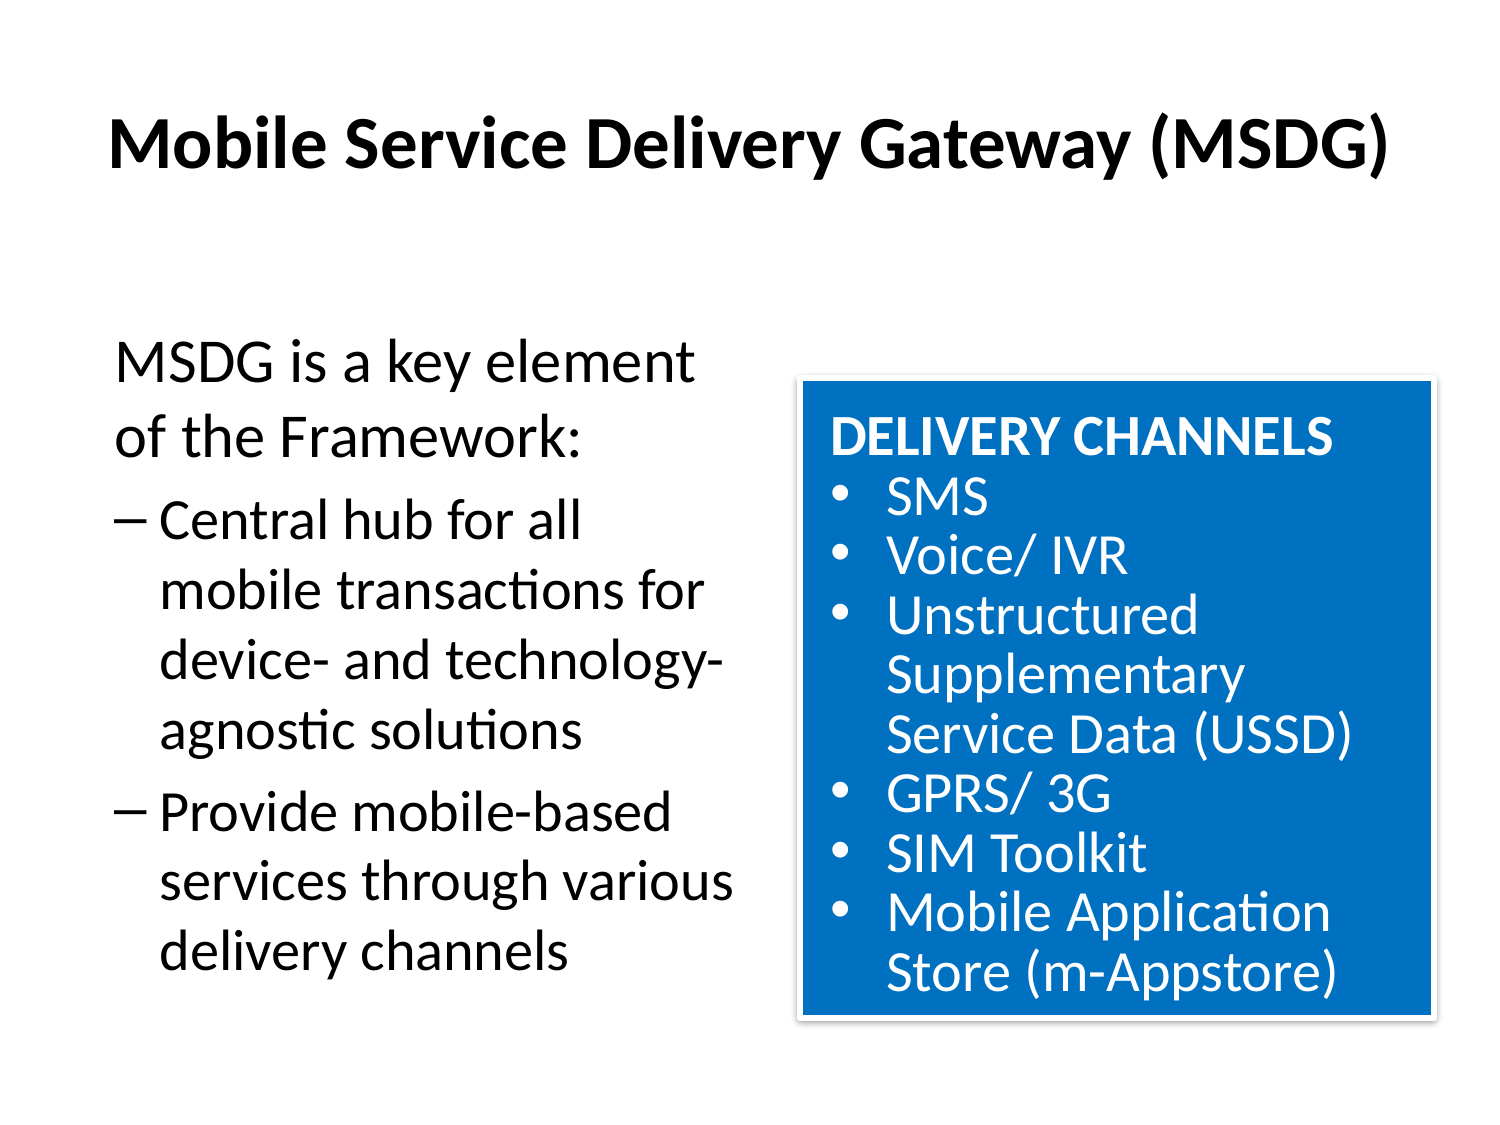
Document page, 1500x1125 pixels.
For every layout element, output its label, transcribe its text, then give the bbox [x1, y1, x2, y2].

list MSDG is a key element of the Framework: Central hub for all mobile transactions for device- and technology- agnostic solutions Provide mobile-based services through various delivery channels [99, 312, 750, 1046]
text_box DELIVERY CHANNELS SMS Voice/ IVR Unstructured Supplementary Service Data (USSD) GPRS/ 3G SIM Toolkit Mobile Application Store (m-Appstore) [797, 375, 1437, 1021]
title Mobile Service Delivery Gateway (MSDG) [75, 45, 1425, 233]
